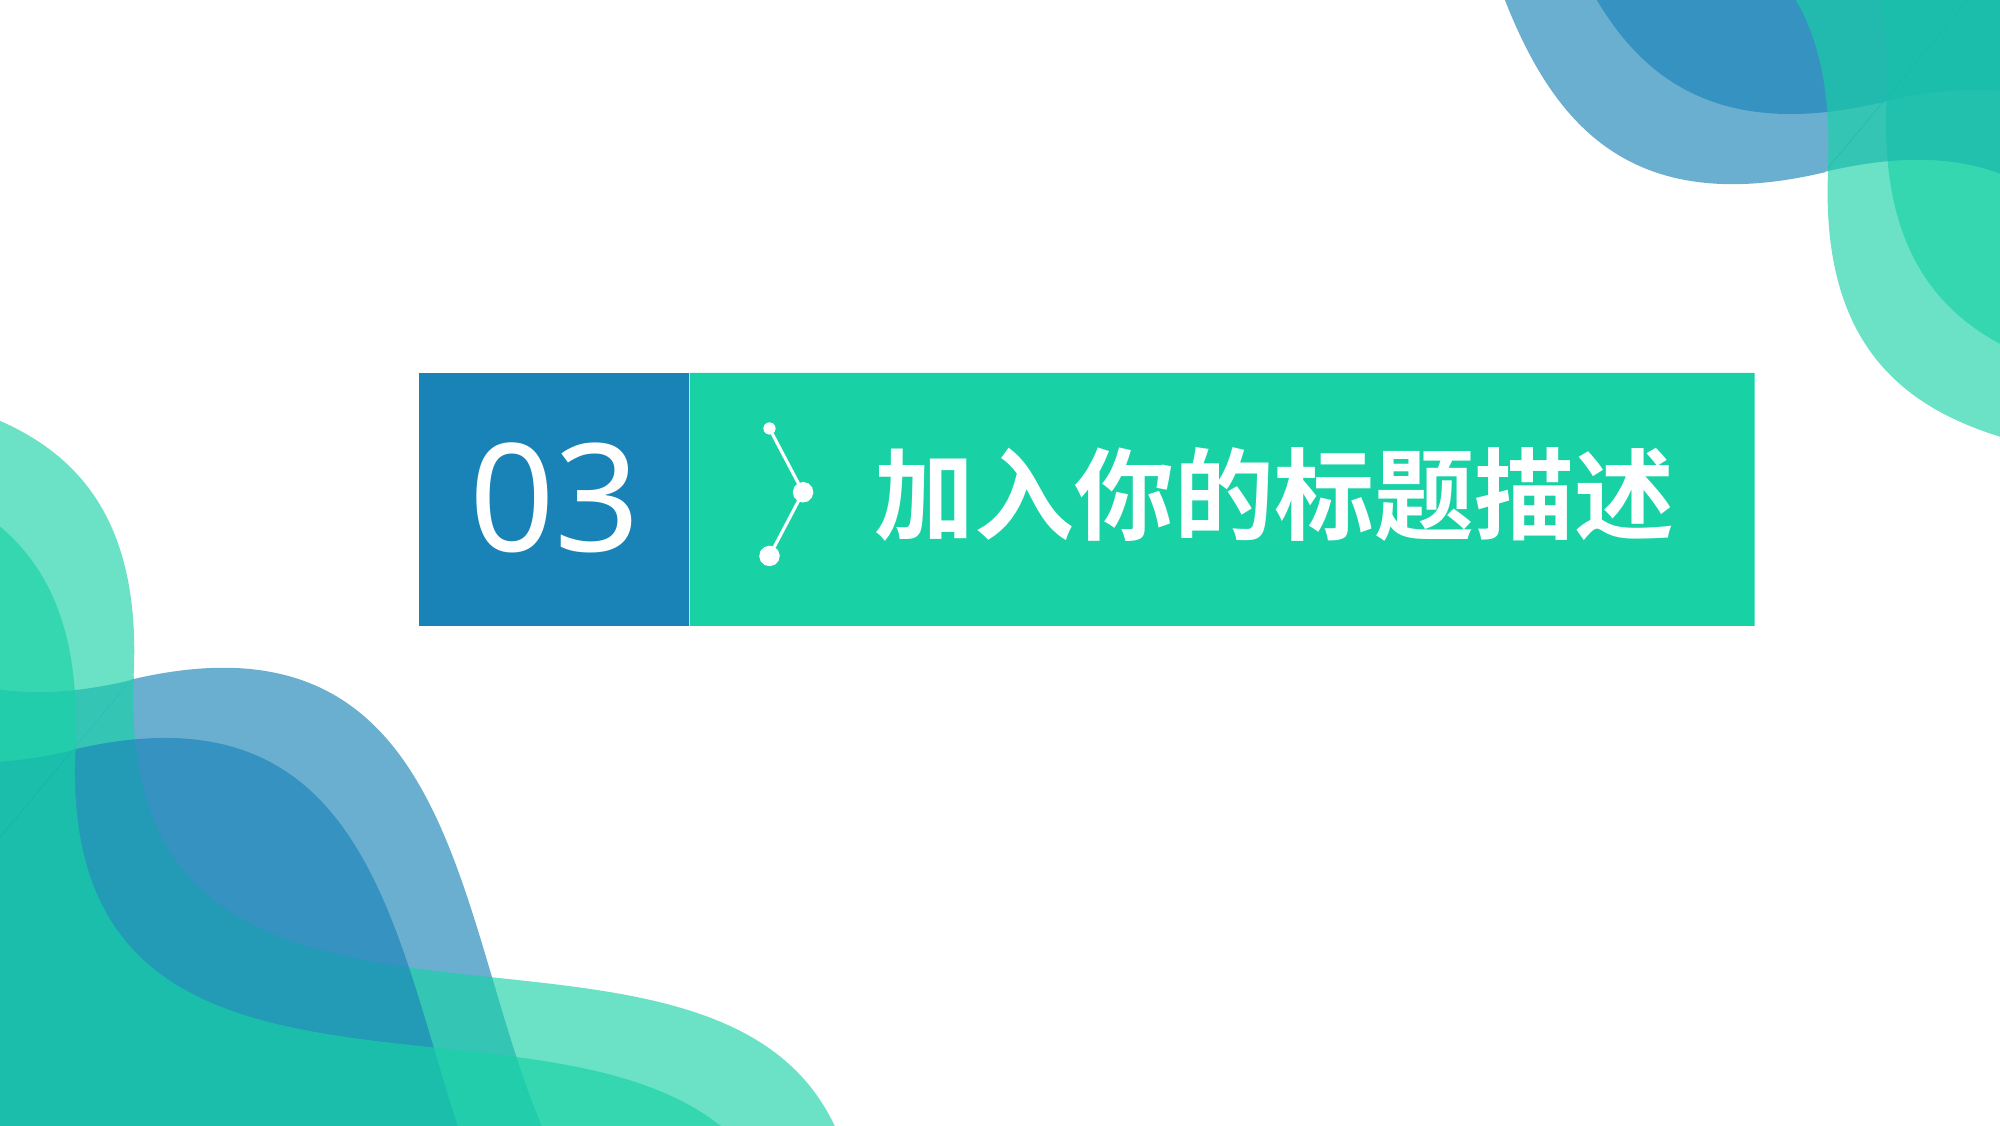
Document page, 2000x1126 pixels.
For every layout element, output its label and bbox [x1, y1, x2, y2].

text_box [1154, 0, 2000, 397]
text_box [418, 372, 1755, 626]
text_box [0, 451, 805, 1126]
